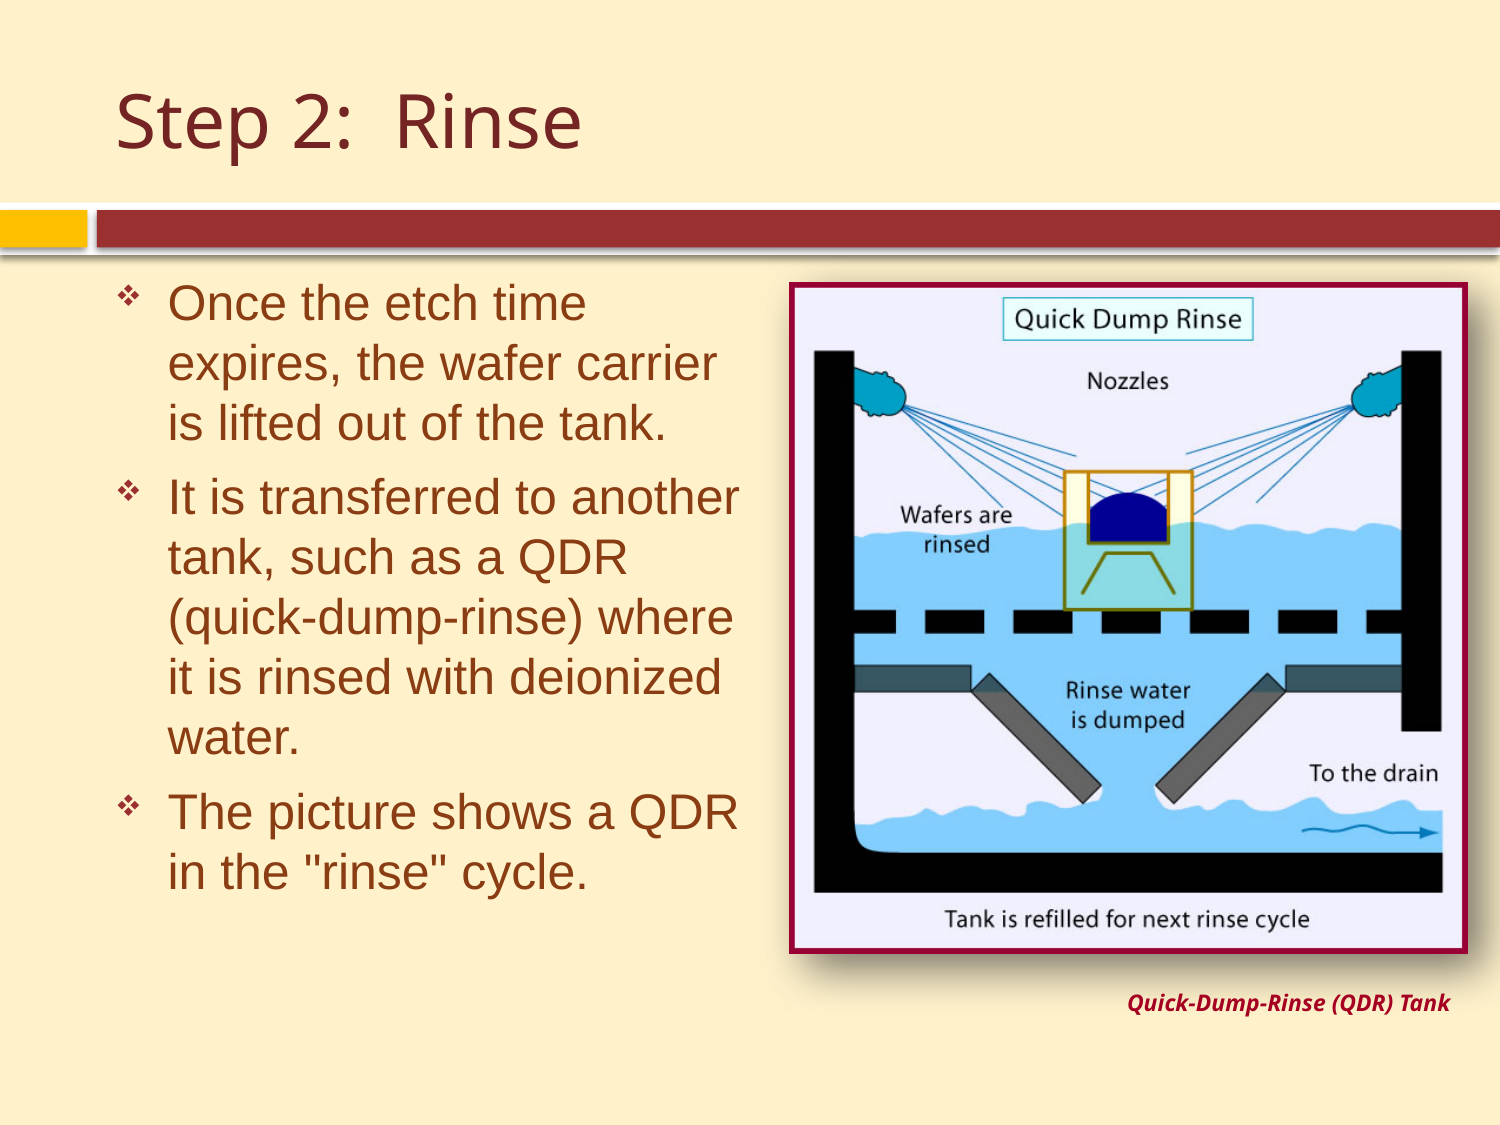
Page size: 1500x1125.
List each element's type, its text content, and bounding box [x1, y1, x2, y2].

picture [789, 282, 1469, 954]
text_box Quick-Dump-Rinse (QDR) Tank [764, 981, 1466, 1024]
list Once the etch time expires, the wafer carrier is lifted out of the tank. It is transferred to another tank, such as a QDR (quick-dump-rinse) where it is rinsed with deionized water. The picture shows a QDR in the "rinse" cycle. [100, 262, 768, 1000]
title Step 2: Rinse [100, 37, 1438, 200]
